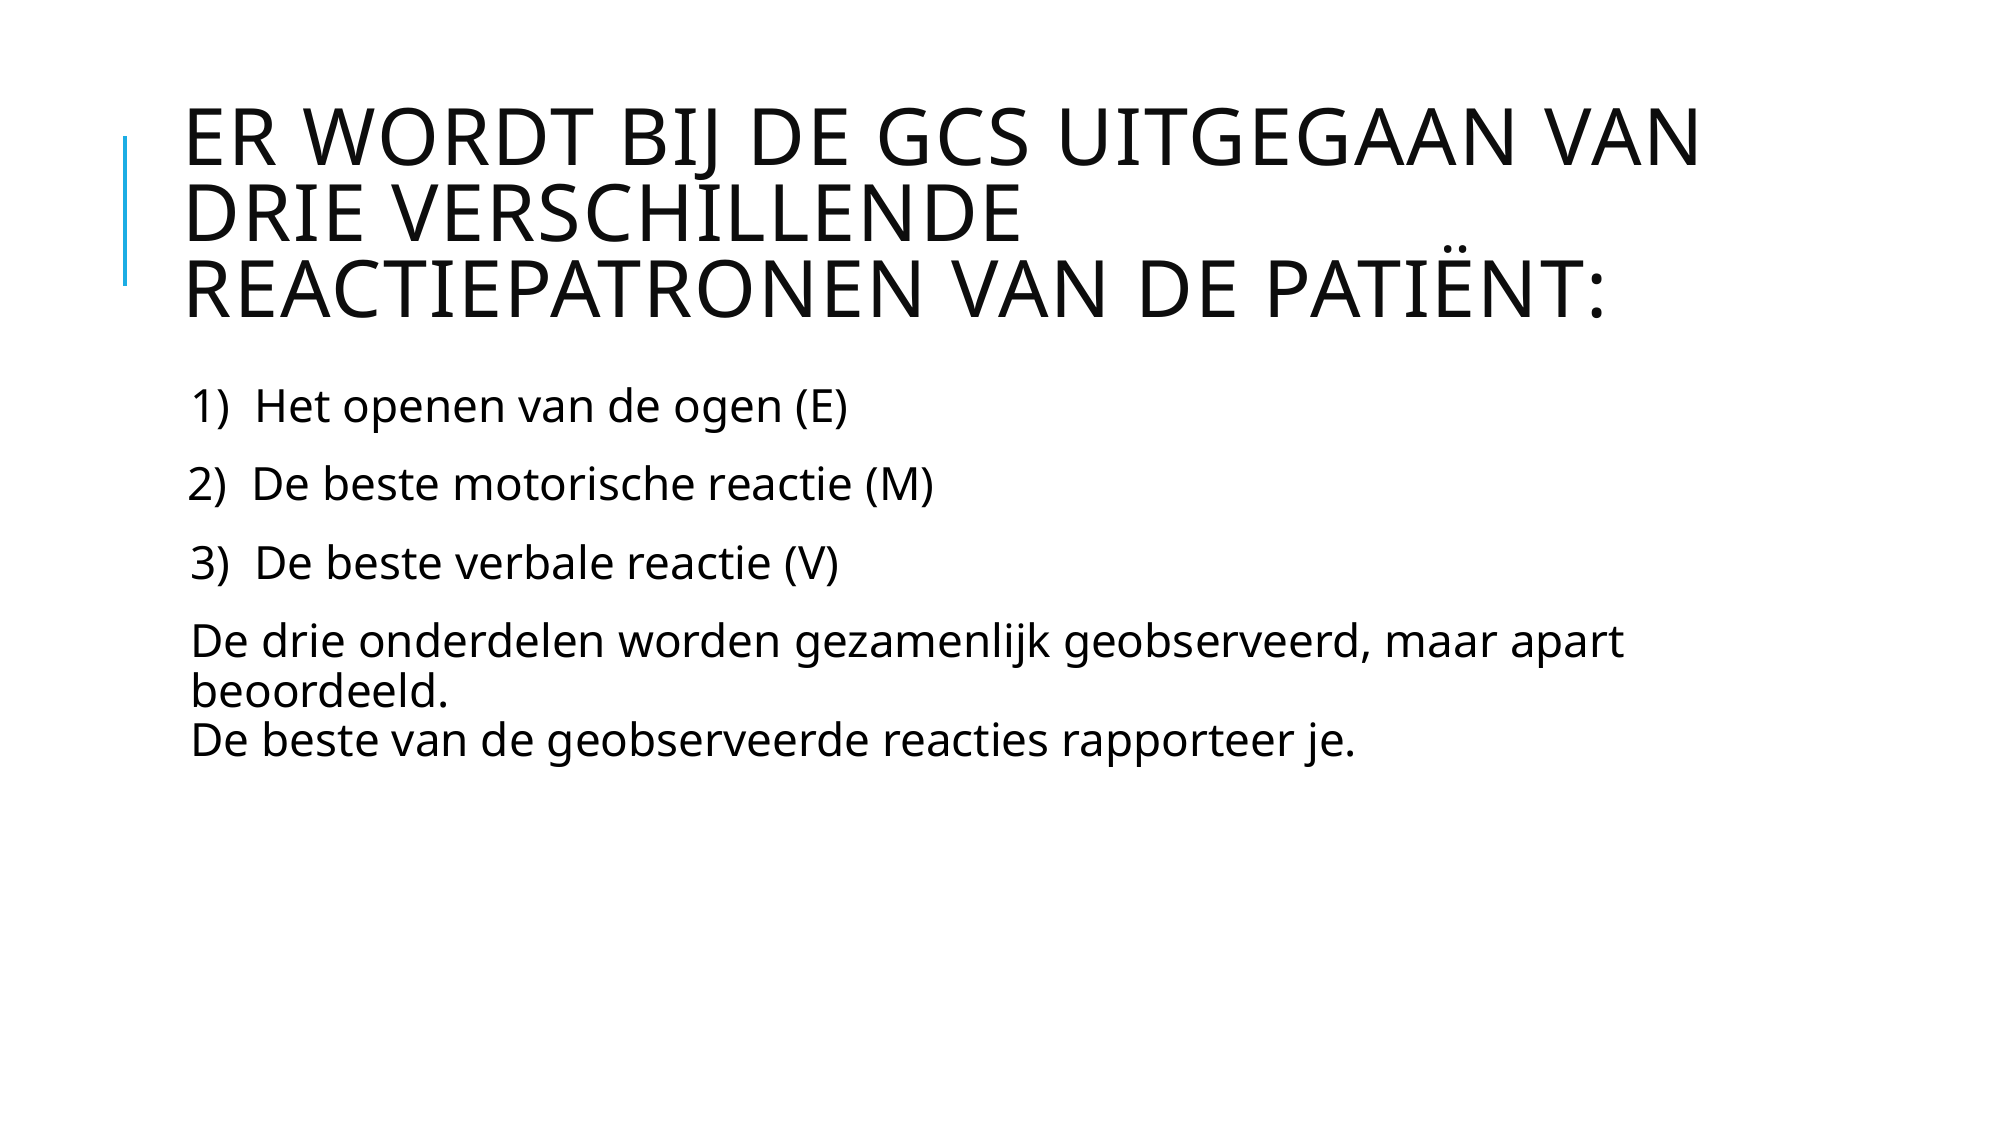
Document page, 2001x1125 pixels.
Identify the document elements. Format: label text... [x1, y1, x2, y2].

title Er wordt bij de GCS uitgegaan van drie verschillende reactiepatronen van de patiënt: [168, 96, 1763, 342]
list 1) Het openen van de ogen (E) 2) De beste motorische reactie (M) 3) De beste verbale reactie (V) De drie onderdelen worden gezamenlijk geobserveerd, maar apart beoordeeld. De beste van de geobserveerde reacties rapporteer je. [168, 375, 1763, 1035]
